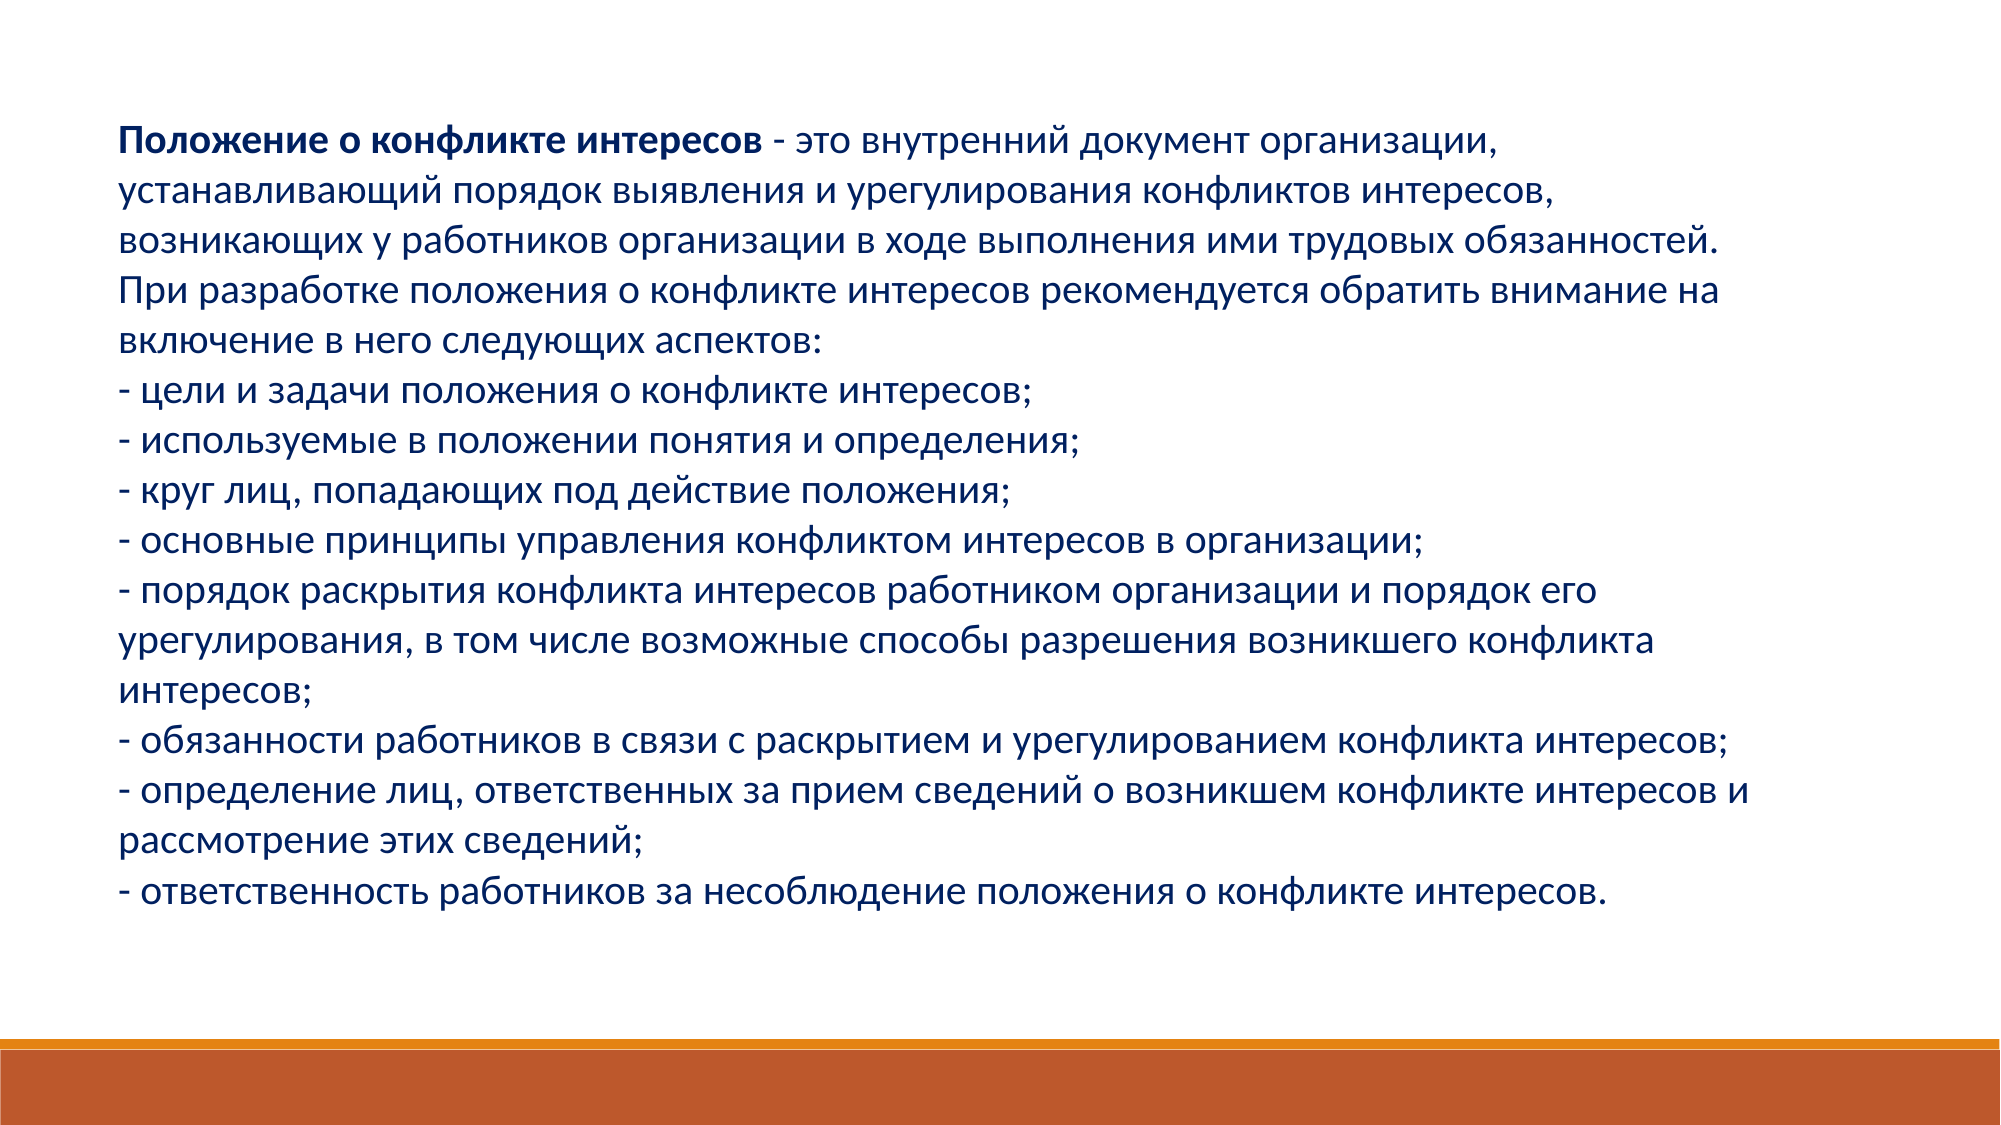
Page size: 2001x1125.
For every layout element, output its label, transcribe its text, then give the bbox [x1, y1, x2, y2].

text_box Положение о конфликте интересов - это внутренний документ организации, устанавливающий порядок выявления и урегулирования конфликтов интересов, возникающих у работников организации в ходе выполнения ими трудовых обязанностей. При разработке положения о конфликте интересов рекомендуется обратить внимание на включение в него следующих аспектов: - цели и задачи положения о конфликте интересов; - используемые в положении понятия и определения; - круг лиц, попадающих под действие положения; - основные принципы управления конфликтом интересов в организации; - порядок раскрытия конфликта интересов работником организации и порядок его урегулирования, в том числе возможные способы разрешения возникшего конфликта интересов; - обязанности работников в связи с раскрытием и урегулированием конфликта интересов; - определение лиц, ответственных за прием сведений о возникшем конфликте интересов и рассмотрение этих сведений; - ответственность работников за несоблюдение положения о конфликте интересов. [103, 104, 1781, 920]
